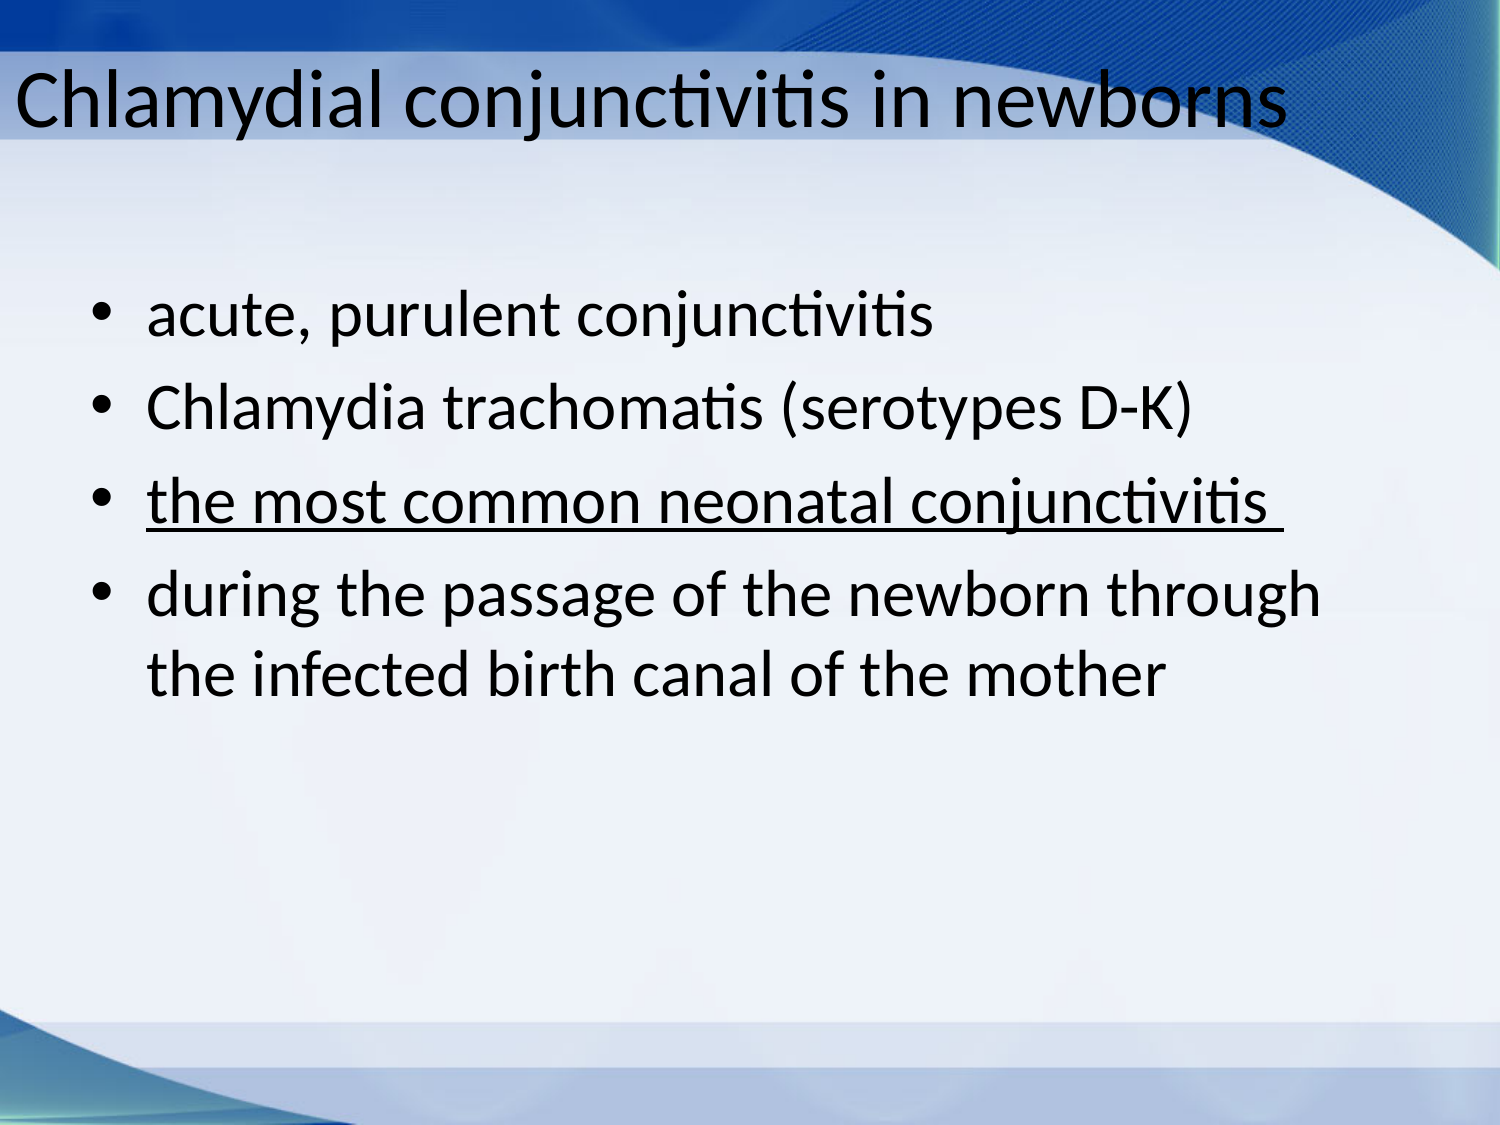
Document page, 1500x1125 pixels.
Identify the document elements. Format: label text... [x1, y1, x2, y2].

picture [0, 188, 1500, 1125]
title Chlamydial conjunctivitis in newborns [0, 0, 1500, 188]
list acute, purulent conjunctivitis Chlamydia trachomatis (serotypes D-K) the most common neonatal conjunctivitis during the passage of the newborn through the infected birth canal of the mother [75, 262, 1425, 1005]
